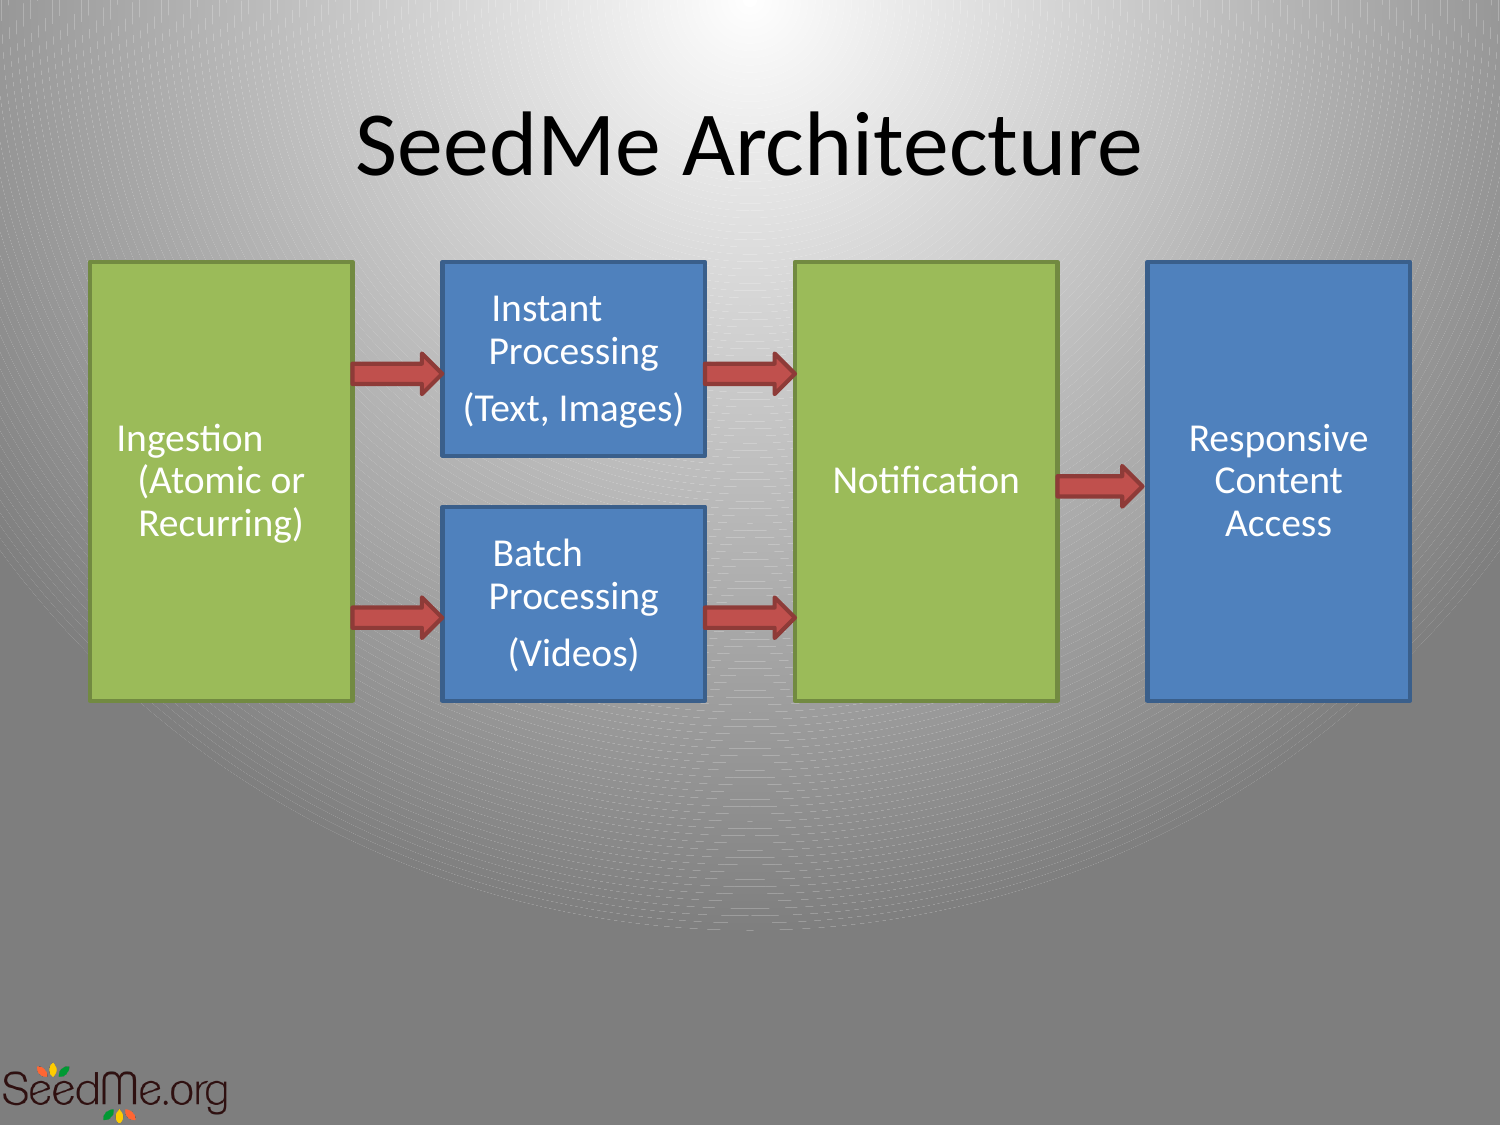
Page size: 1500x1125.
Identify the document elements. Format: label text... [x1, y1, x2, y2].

text_box [702, 595, 798, 640]
text_box [1055, 464, 1145, 509]
text_box Responsive Content Access [1145, 260, 1412, 703]
text_box Instant Processing (Text, Images) [440, 260, 707, 458]
title SeedMe Architecture [75, 45, 1425, 233]
text_box Notification [793, 260, 1060, 703]
text_box [350, 595, 445, 640]
picture [1, 1060, 227, 1124]
text_box Batch Processing (Videos) [440, 505, 707, 703]
text_box [350, 351, 445, 397]
text_box [702, 351, 798, 397]
text_box Ingestion (Atomic or Recurring) [88, 260, 355, 703]
